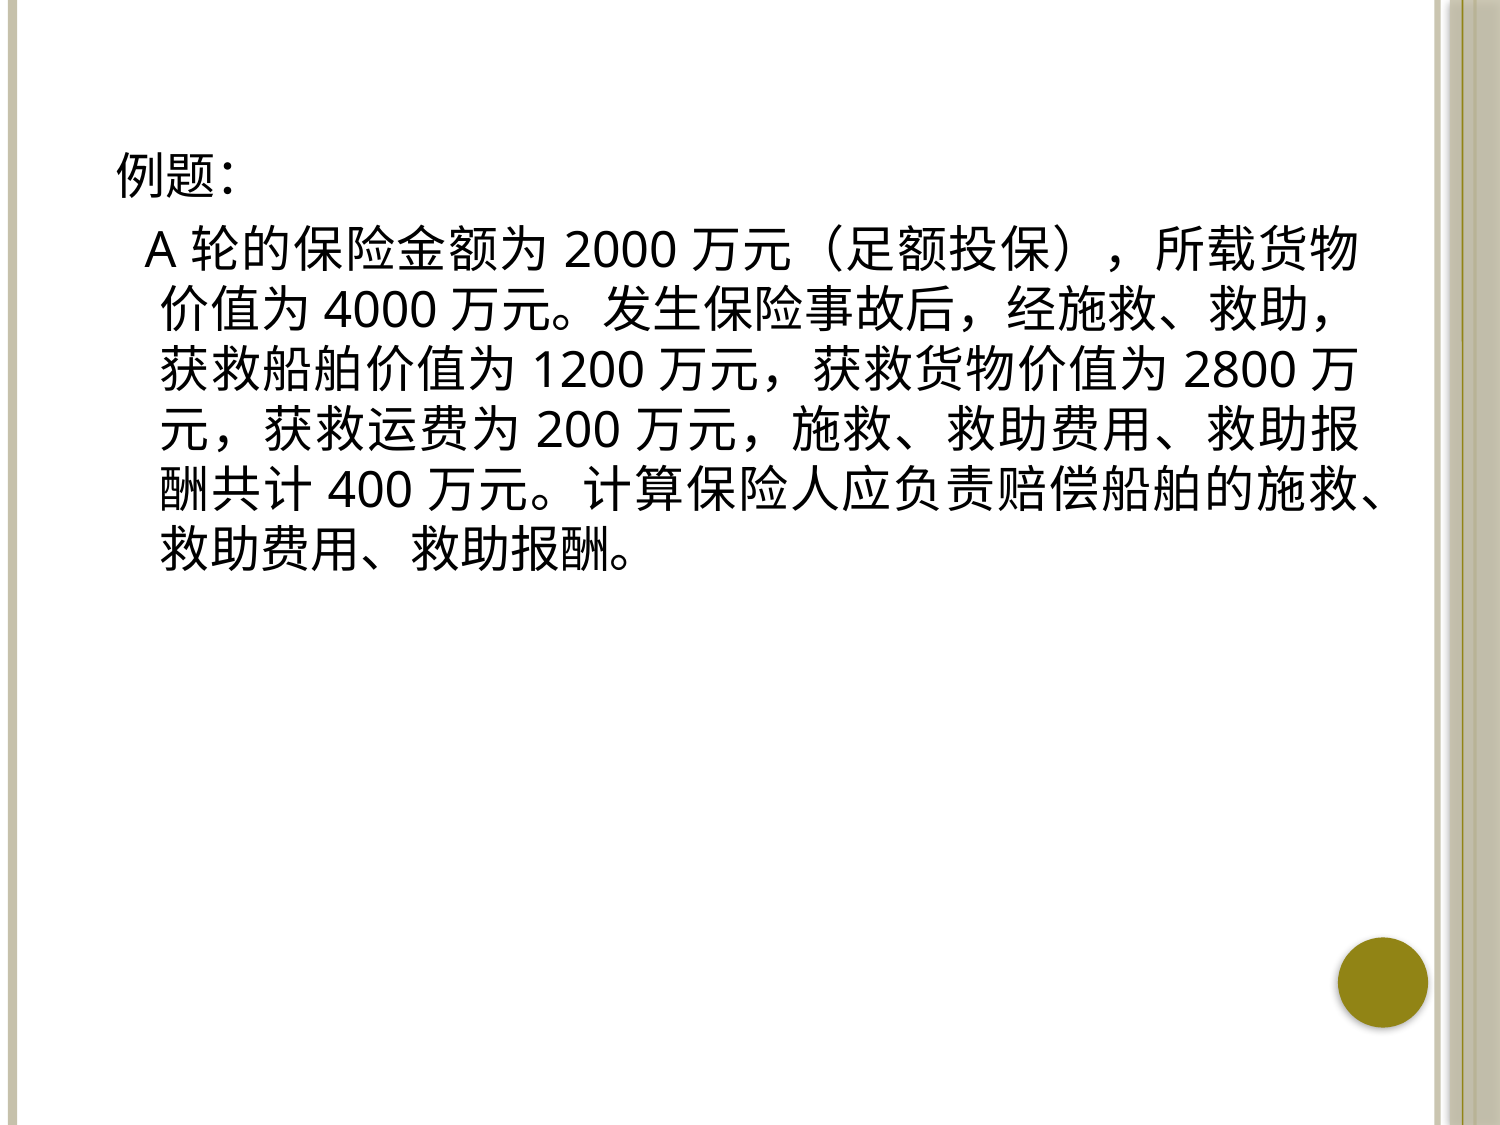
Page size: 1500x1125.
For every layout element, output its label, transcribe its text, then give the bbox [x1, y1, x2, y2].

list 例题： A轮的保险金额为2000万元（足额投保），所载货物价值为4000万元。发生保险事故后，经施救、救助，获救船舶价值为1200万元，获救货物价值为2800万元，获救运费为200万元，施救、救助费用、救助报酬共计400万元。计算保险人应负责赔偿船舶的施救、救助费用、救助报酬。 [100, 136, 1376, 1025]
